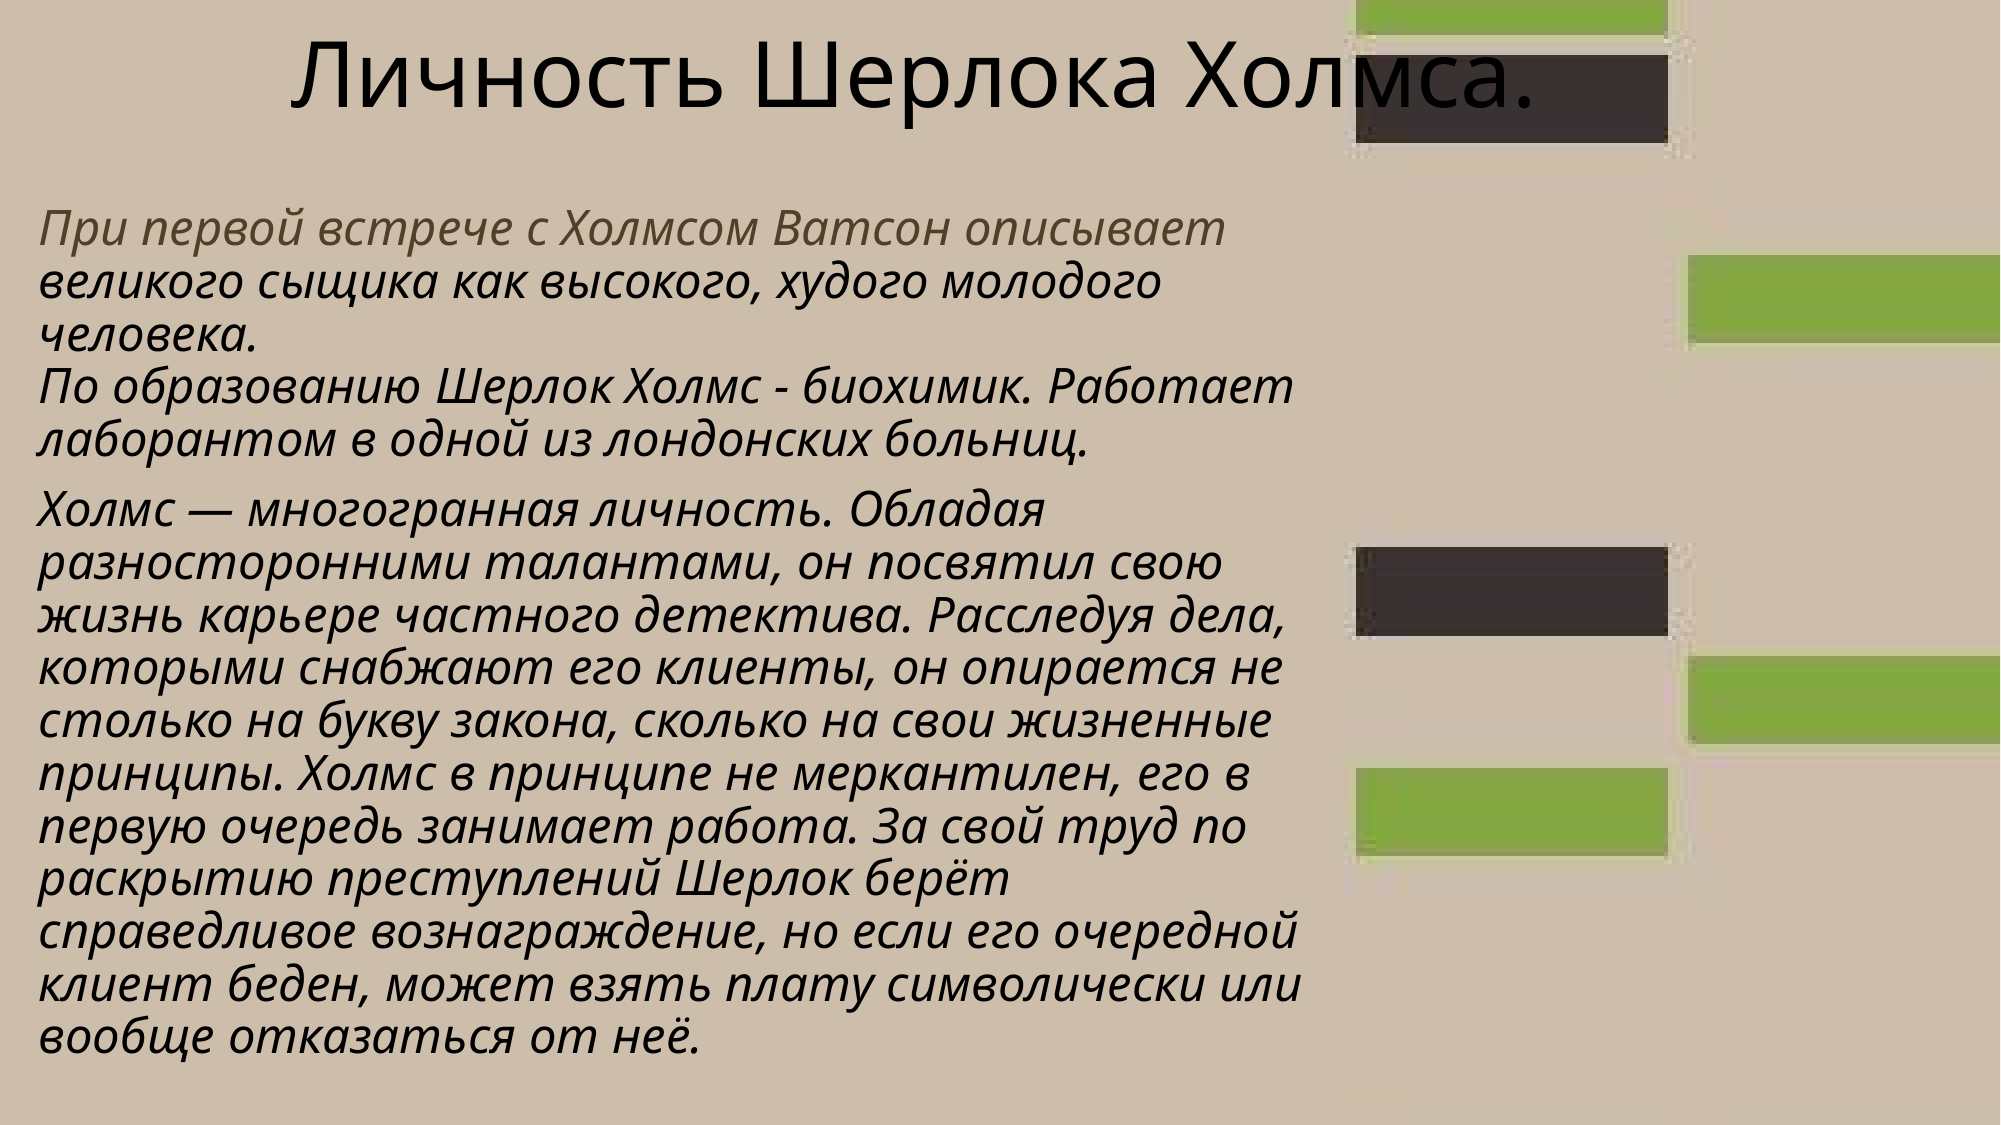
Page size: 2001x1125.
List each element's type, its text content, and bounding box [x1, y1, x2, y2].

title Личность Шерлока Холмса. [275, 0, 2000, 187]
list При первой встрече с Холмсом Ватсон описывает великого сыщика как высокого, худого молодого человека. По образованию Шерлок Холмс - биохимик. Работает лаборантом в одной из лондонских больниц. Холмс — многогранная личность. Обладая разносторонними талантами, он посвятил свою жизнь карьере частного детектива. Расследуя дела, которыми снабжают его клиенты, он опирается не столько на букву закона, сколько на свои жизненные принципы. Холмс в принципе не меркантилен, его в первую очередь занимает работа. За свой труд по раскрытию преступлений Шерлок берёт справедливое вознаграждение, но если его очередной клиент беден, может взять плату символически или вообще отказаться от неё. [23, 195, 1350, 1076]
picture [0, 0, 2001, 1125]
